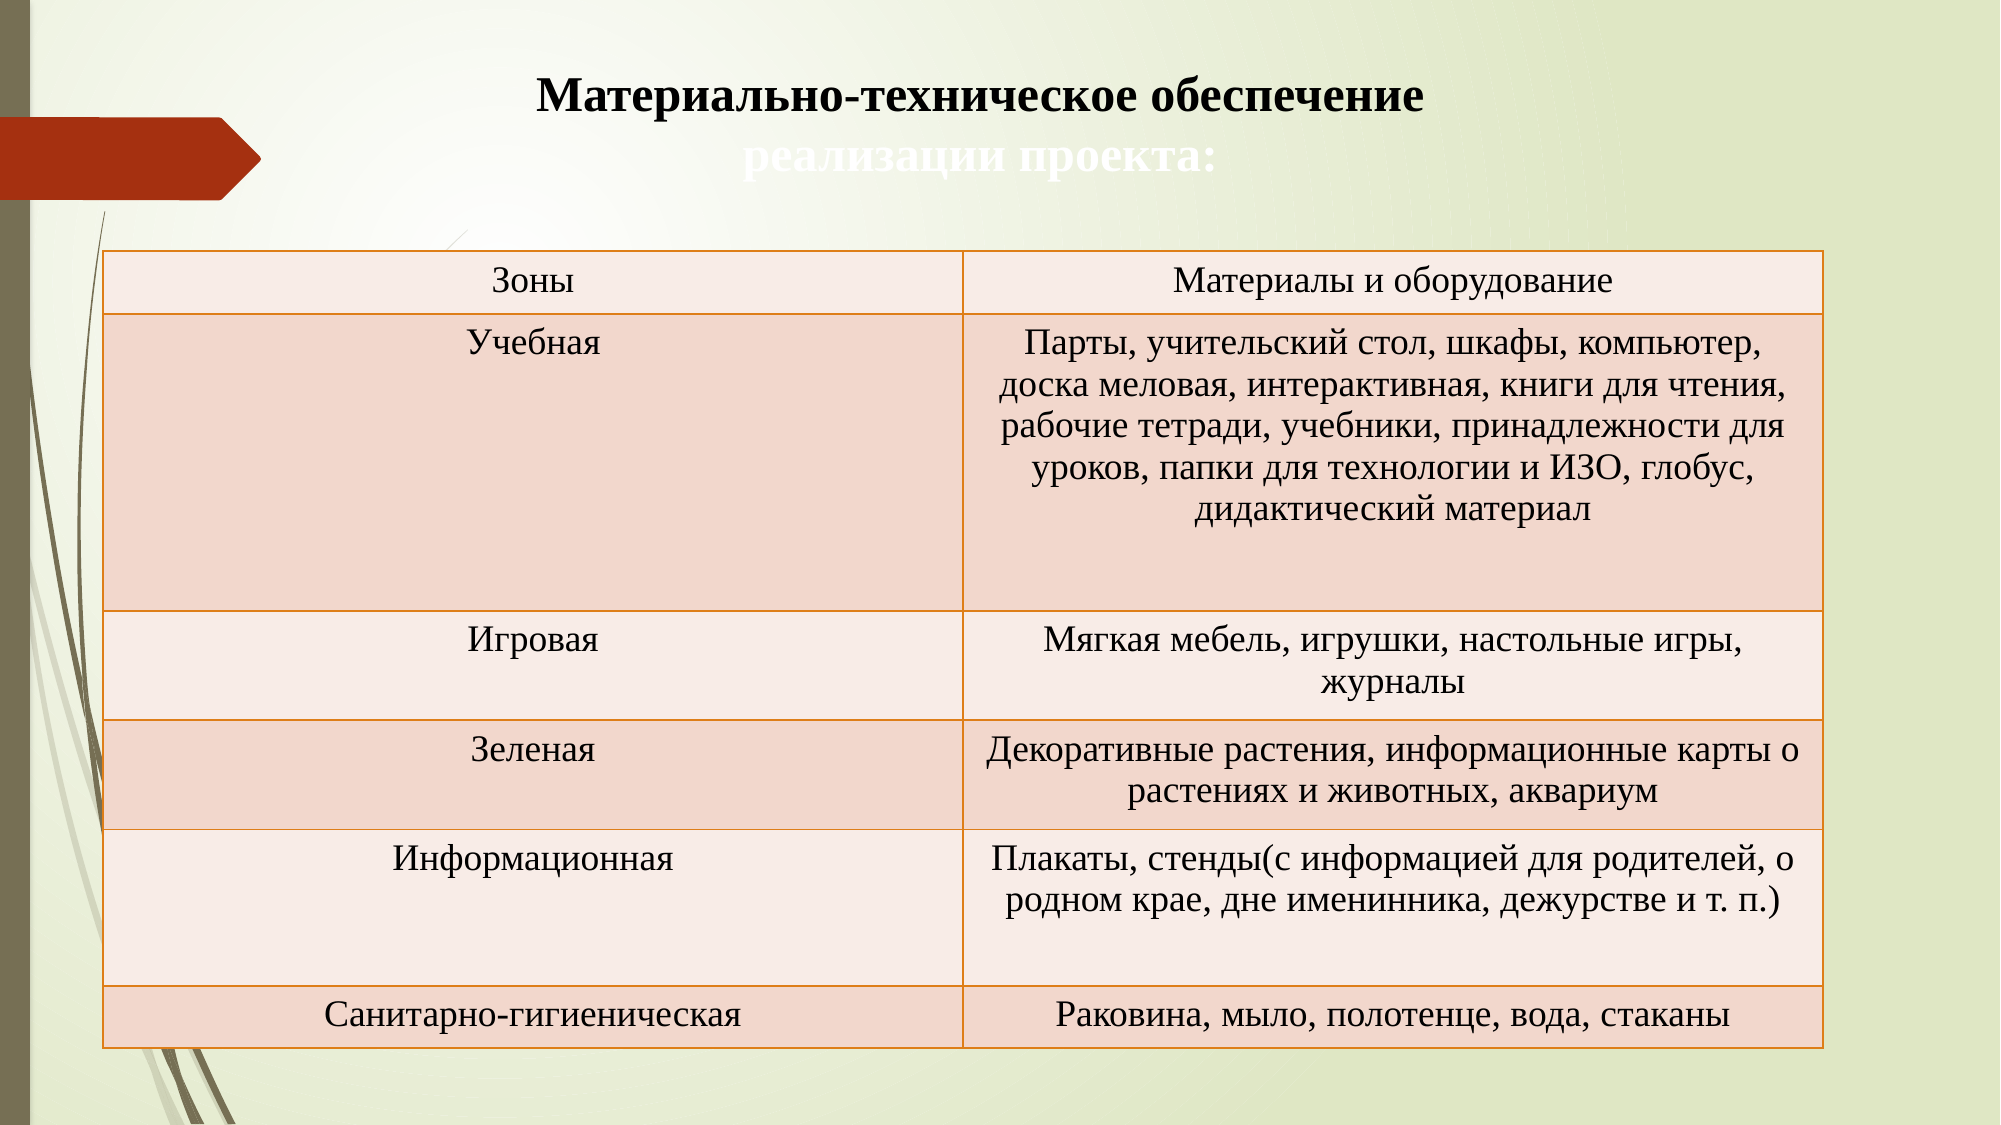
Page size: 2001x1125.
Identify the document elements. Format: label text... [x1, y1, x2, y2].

table_cell Санитарно-гигиеническая [104, 987, 962, 1047]
table_cell Плакаты, стенды(с информацией для родителей, о родном крае, дне именинника, дежурстве и т. п.) [964, 830, 1822, 985]
table_cell Парты, учительский стол, шкафы, компьютер, доска меловая, интерактивная, книги для чтения, рабочие тетради, учебники, принадлежности для уроков, папки для технологии и ИЗО, глобус, дидактический материал [964, 315, 1822, 610]
table_header Зоны [104, 252, 962, 313]
table_cell Зеленая [104, 721, 962, 829]
table_header Материалы и оборудование [964, 252, 1822, 313]
table_cell Информационная [104, 830, 962, 985]
table_cell Игровая [104, 612, 962, 719]
title [75, 39, 1941, 1094]
table_cell Раковина, мыло, полотенце, вода, стаканы [964, 987, 1822, 1047]
table_cell Мягкая мебель, игрушки, настольные игры, журналы [964, 612, 1822, 719]
table_cell Учебная [104, 315, 962, 610]
table_cell Декоративные растения, информационные карты о растениях и животных, аквариум [964, 721, 1822, 829]
text_box Материально-техническое обеспечение реализации проекта: [460, 54, 1500, 189]
